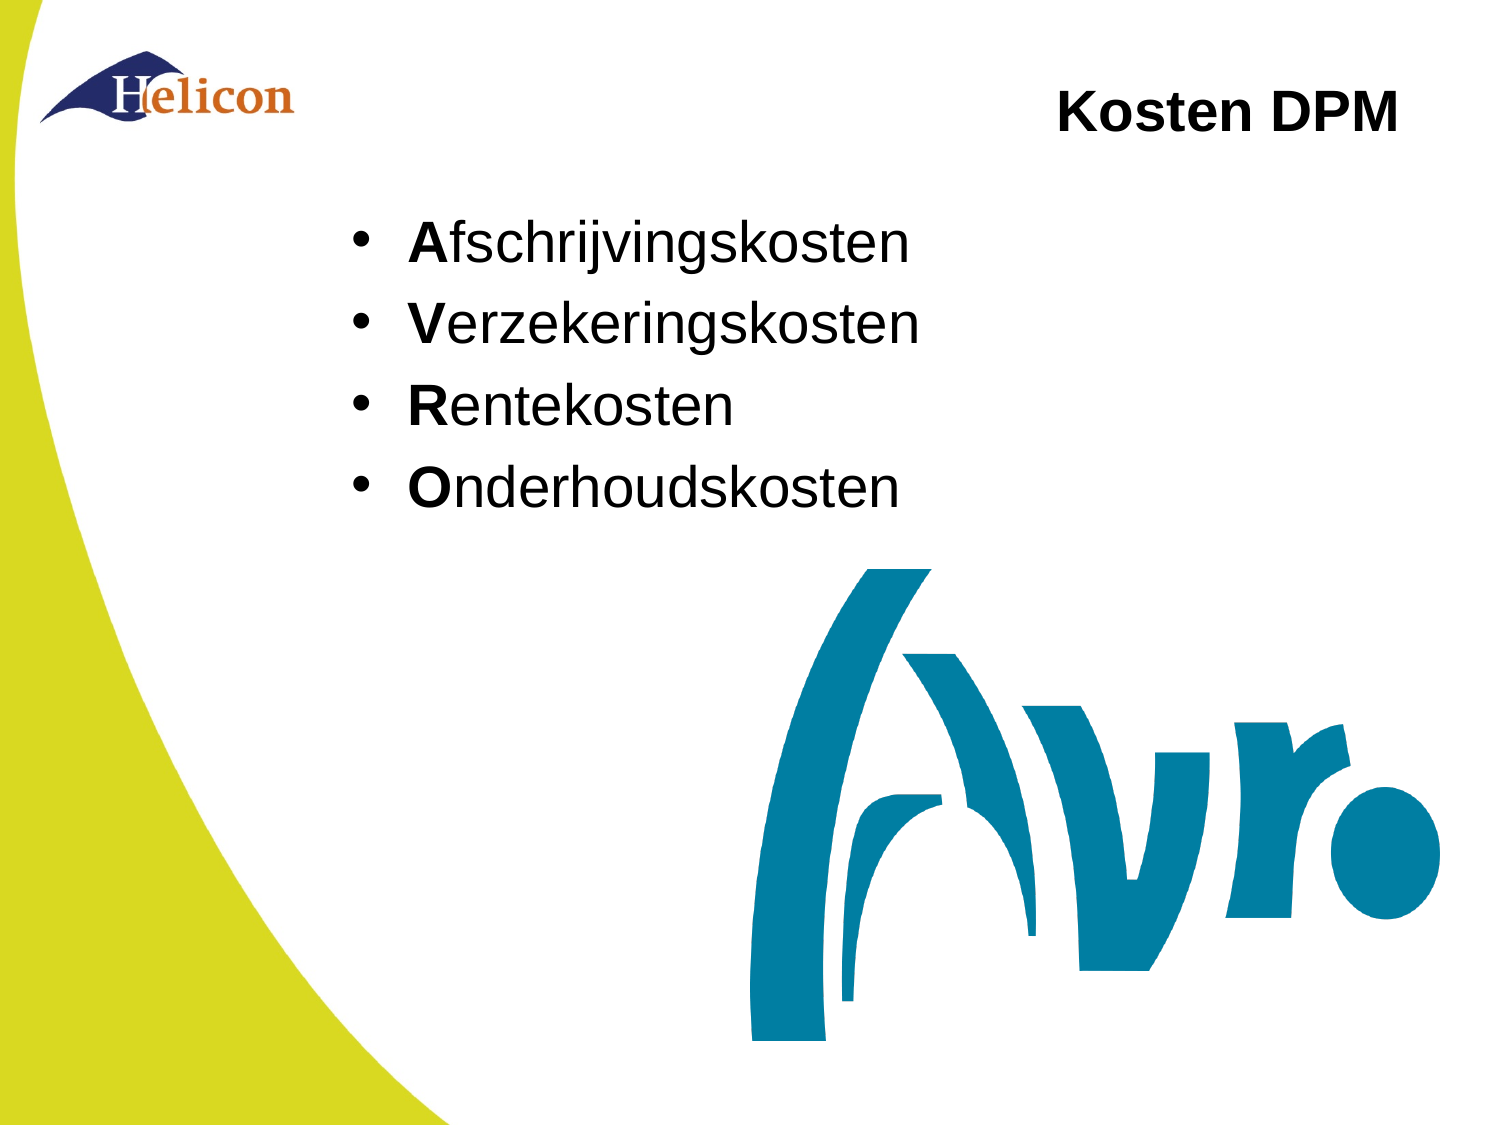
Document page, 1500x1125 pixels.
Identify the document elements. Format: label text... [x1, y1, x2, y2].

list Afschrijvingskosten Verzekeringskosten Rentekosten Onderhoudskosten [336, 196, 1425, 1005]
title Kosten DPM [324, 54, 1415, 161]
picture [0, 0, 1500, 1125]
